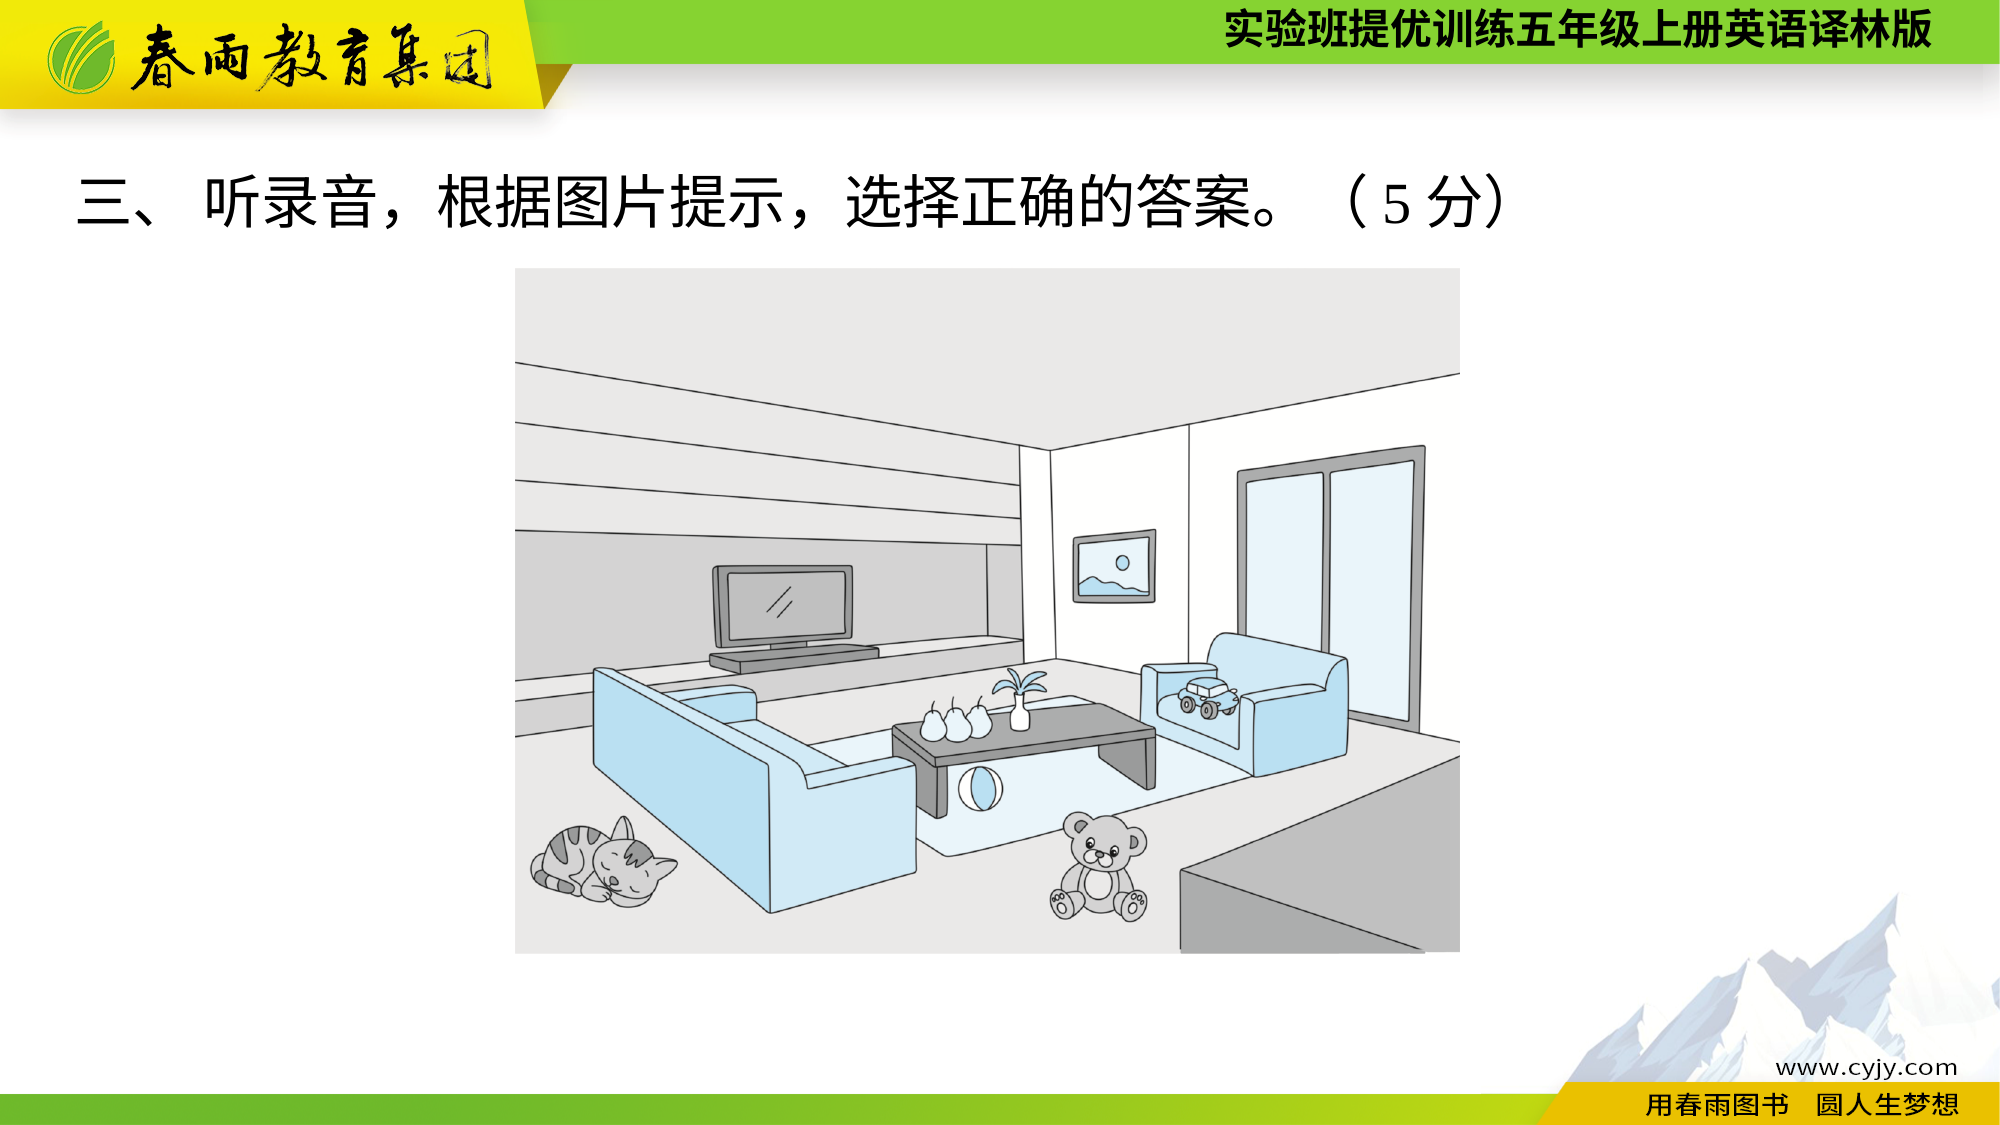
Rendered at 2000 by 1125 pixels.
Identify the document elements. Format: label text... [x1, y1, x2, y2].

picture [0, 0, 2000, 1125]
list 三、 听录音，根据图片提示，选择正确的答案。（5分） [59, 122, 1944, 231]
